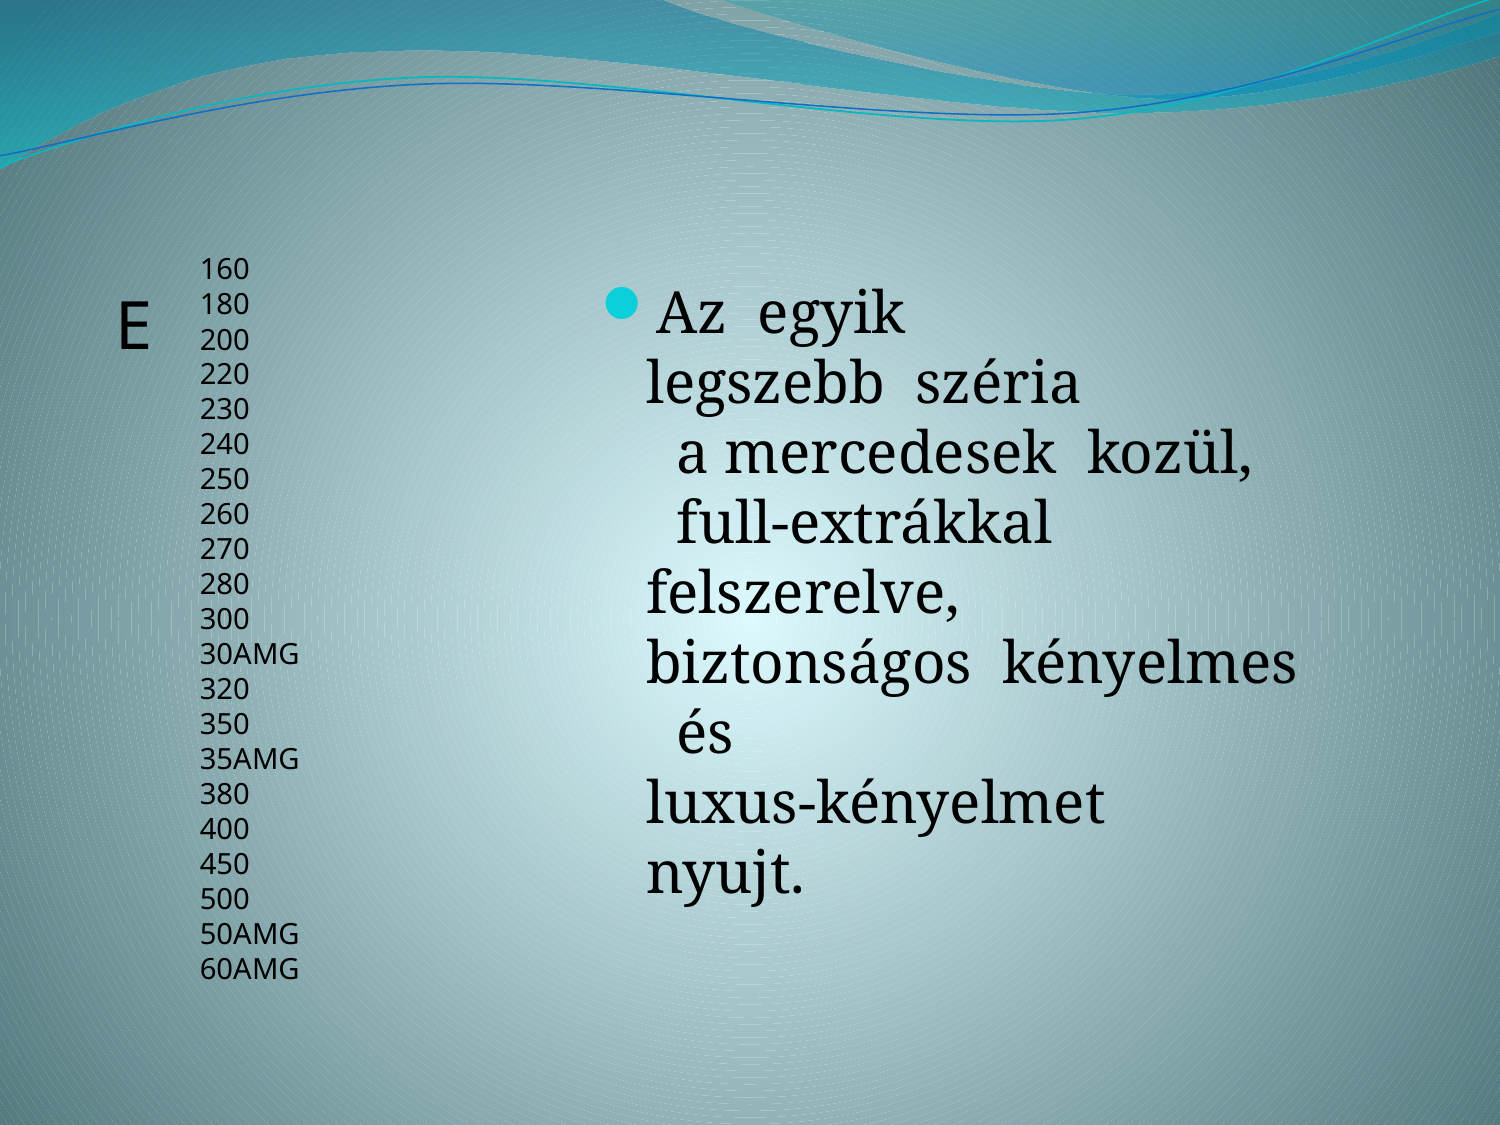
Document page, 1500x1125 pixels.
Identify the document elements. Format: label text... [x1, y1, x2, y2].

list Az egyik legszebb széria a mercedesek kozül, full-extrákkal felszerelve, biztonságos kényelmes és luxus-kényelmet nyujt. [586, 275, 1425, 1025]
list E [112, 275, 563, 1025]
text_box 160 180 200 220 230 240 250 260 270 280 300 30AMG 320 350 35AMG 380 400 450 500 50AMG 60AMG [147, 243, 898, 993]
